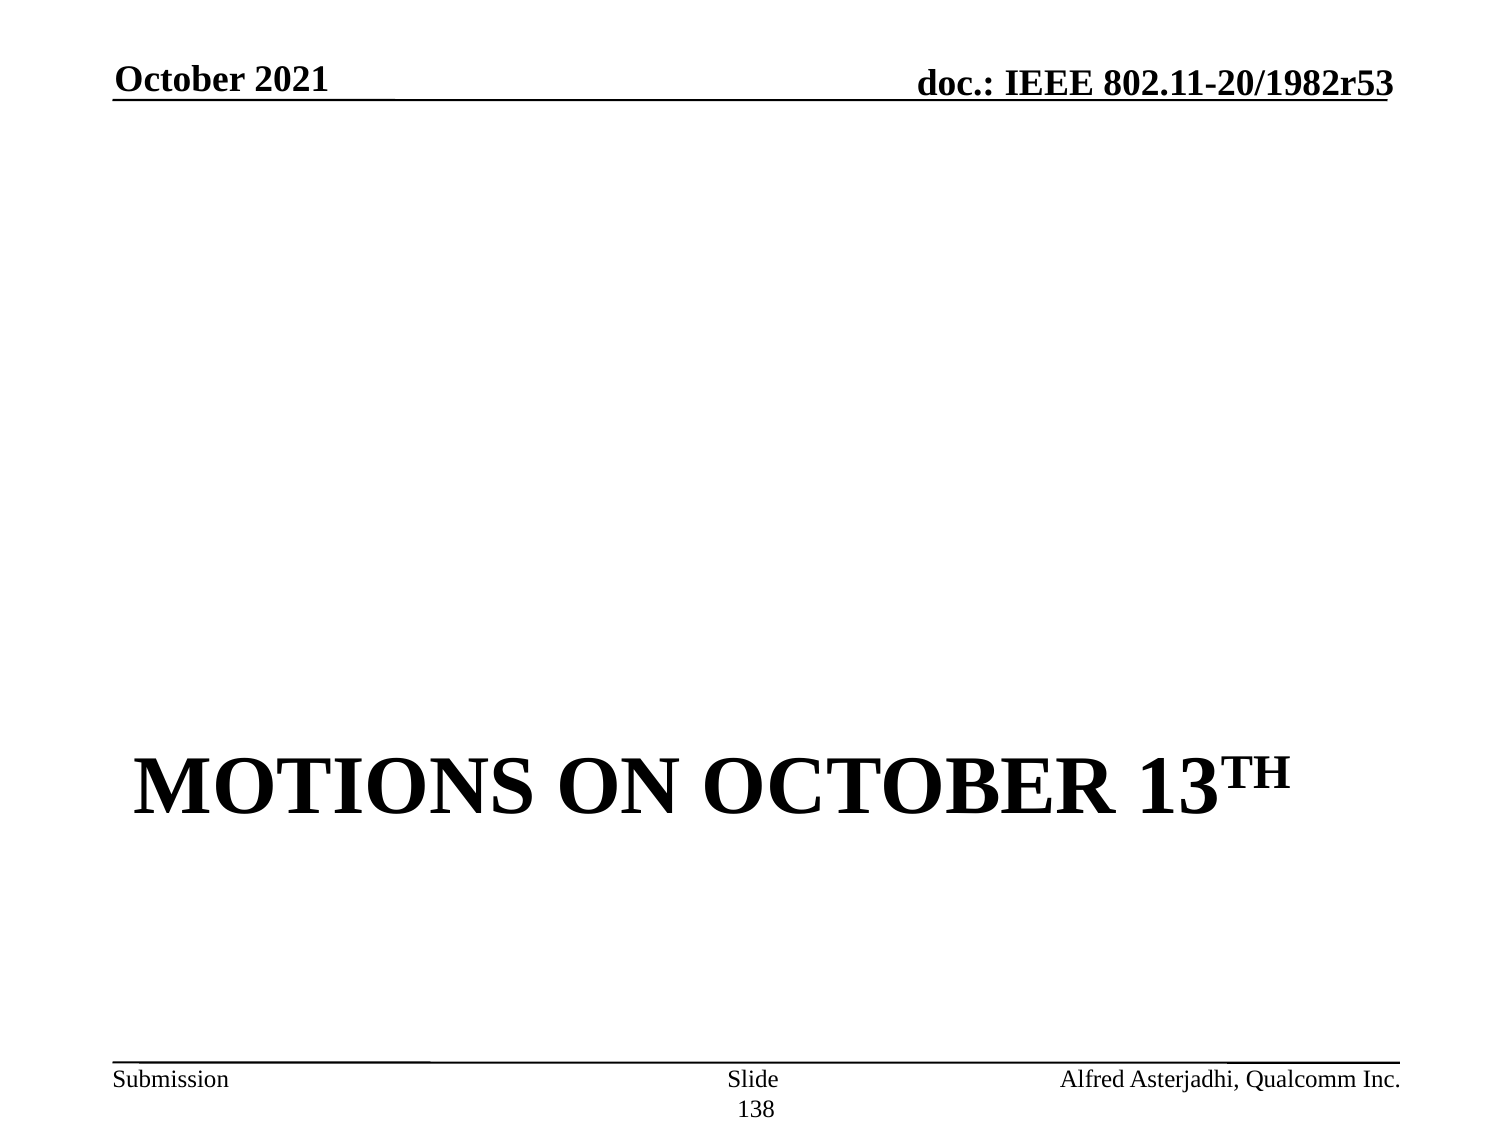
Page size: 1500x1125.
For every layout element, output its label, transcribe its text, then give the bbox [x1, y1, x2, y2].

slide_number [114, 54, 423, 100]
title Motions on October 13th [118, 722, 1394, 947]
footer Alfred Asterjadhi, Qualcomm Inc. [878, 1061, 1402, 1093]
slide_number Slide 138 [712, 1061, 800, 1123]
